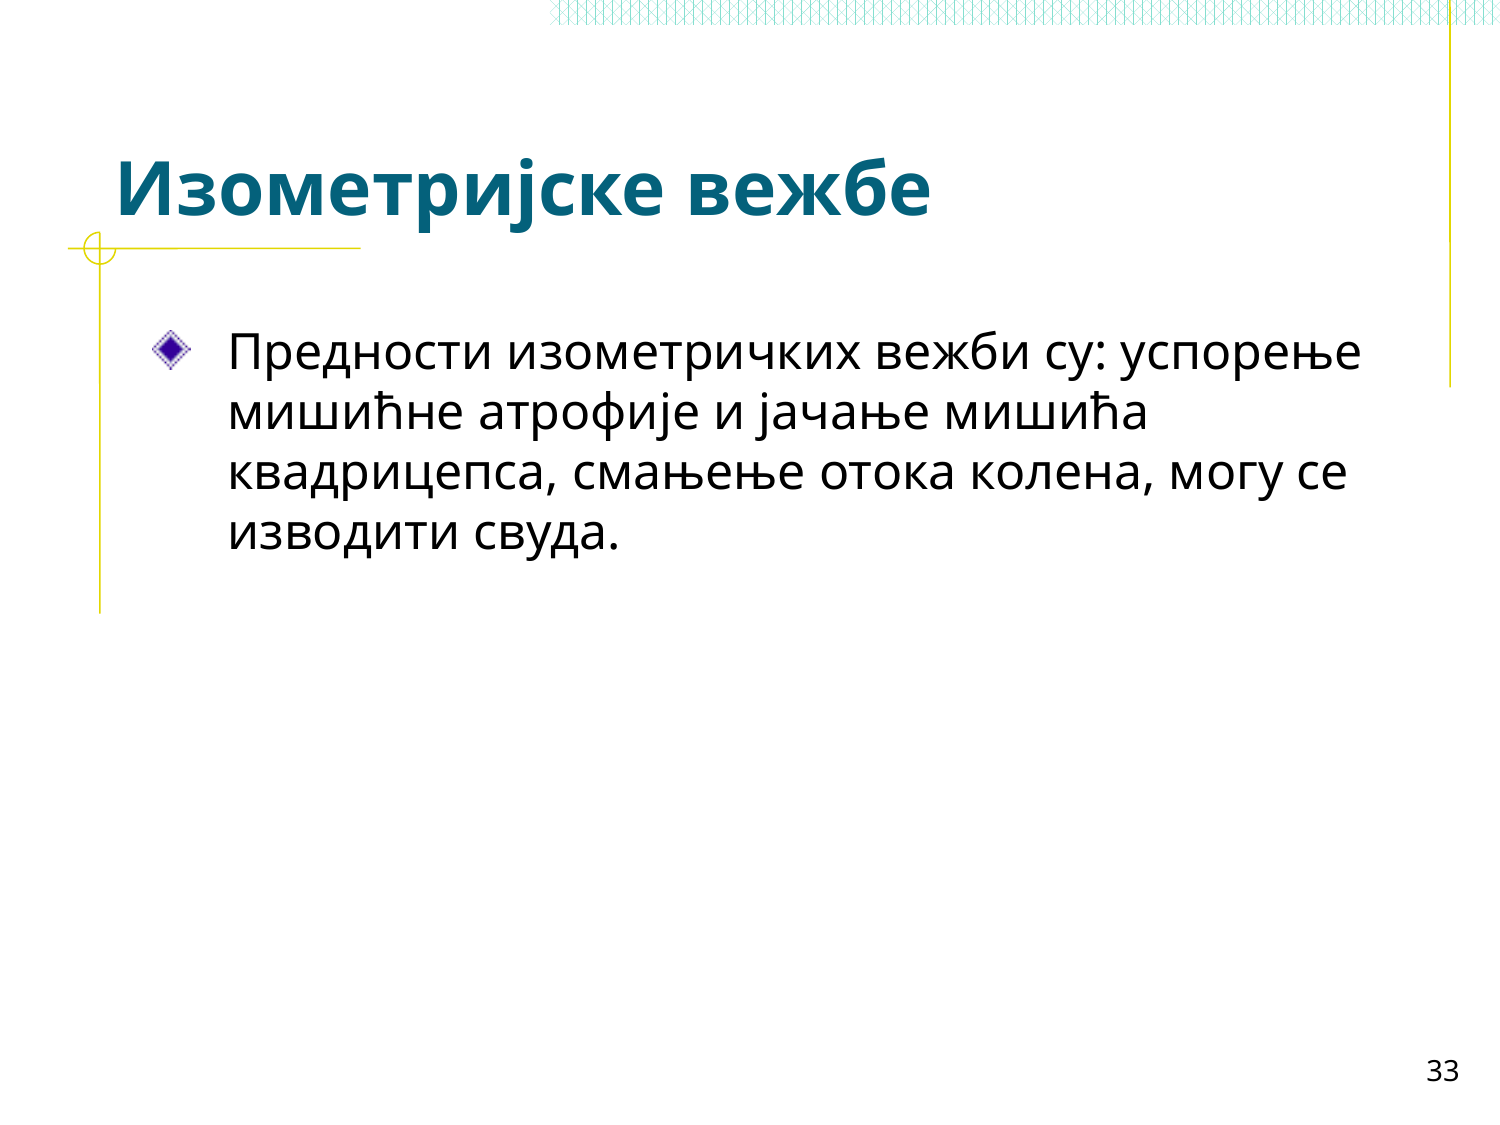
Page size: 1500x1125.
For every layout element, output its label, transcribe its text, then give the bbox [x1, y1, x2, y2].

list Предности изометричких вежби су: успорење мишићне атрофије и јачање мишића квадрицепса, смањење отока колена, могу се изводити свуда. [137, 312, 1413, 988]
title Изометријске вежбе [99, 49, 1376, 238]
slide_number 33 [1162, 1025, 1475, 1100]
picture [152, 330, 191, 370]
